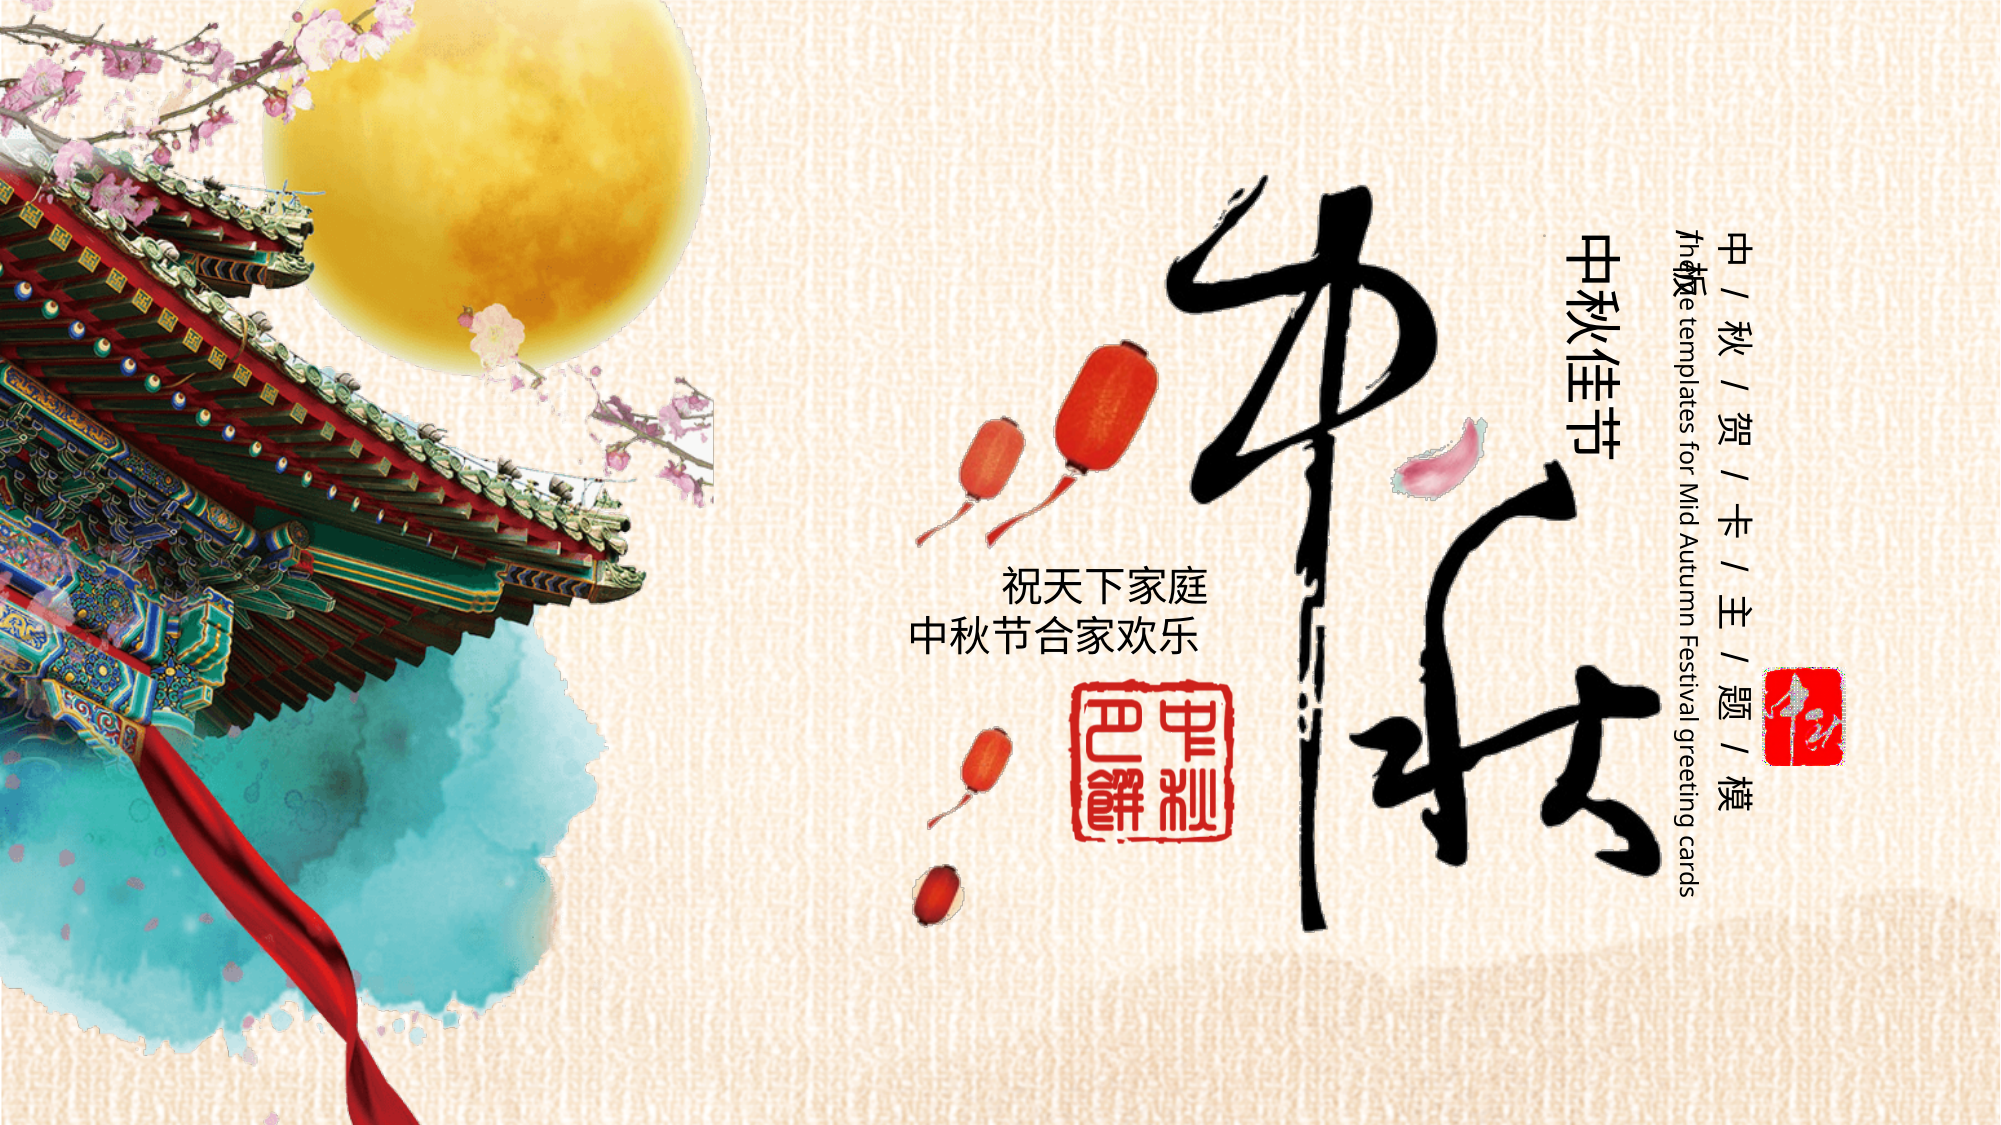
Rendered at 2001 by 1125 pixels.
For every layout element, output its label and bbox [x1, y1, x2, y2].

picture [0, 0, 2001, 1125]
text_box [878, 149, 1896, 976]
